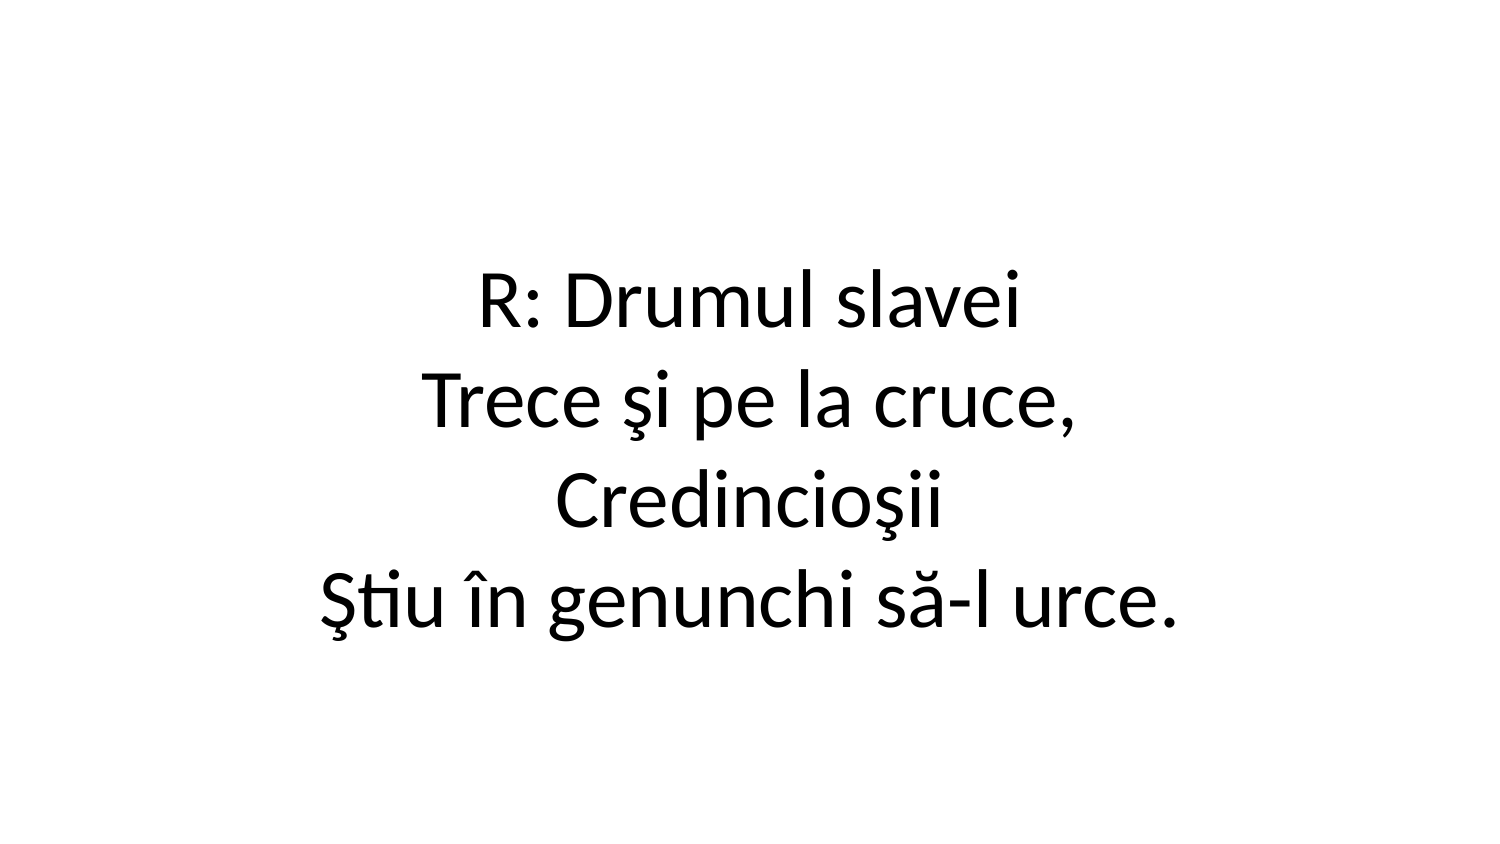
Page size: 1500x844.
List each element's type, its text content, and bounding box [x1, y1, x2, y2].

text_box R: Drumul slavei Trece şi pe la cruce, Credincioşii Ştiu în genunchi să-l urce. [304, 192, 1196, 652]
